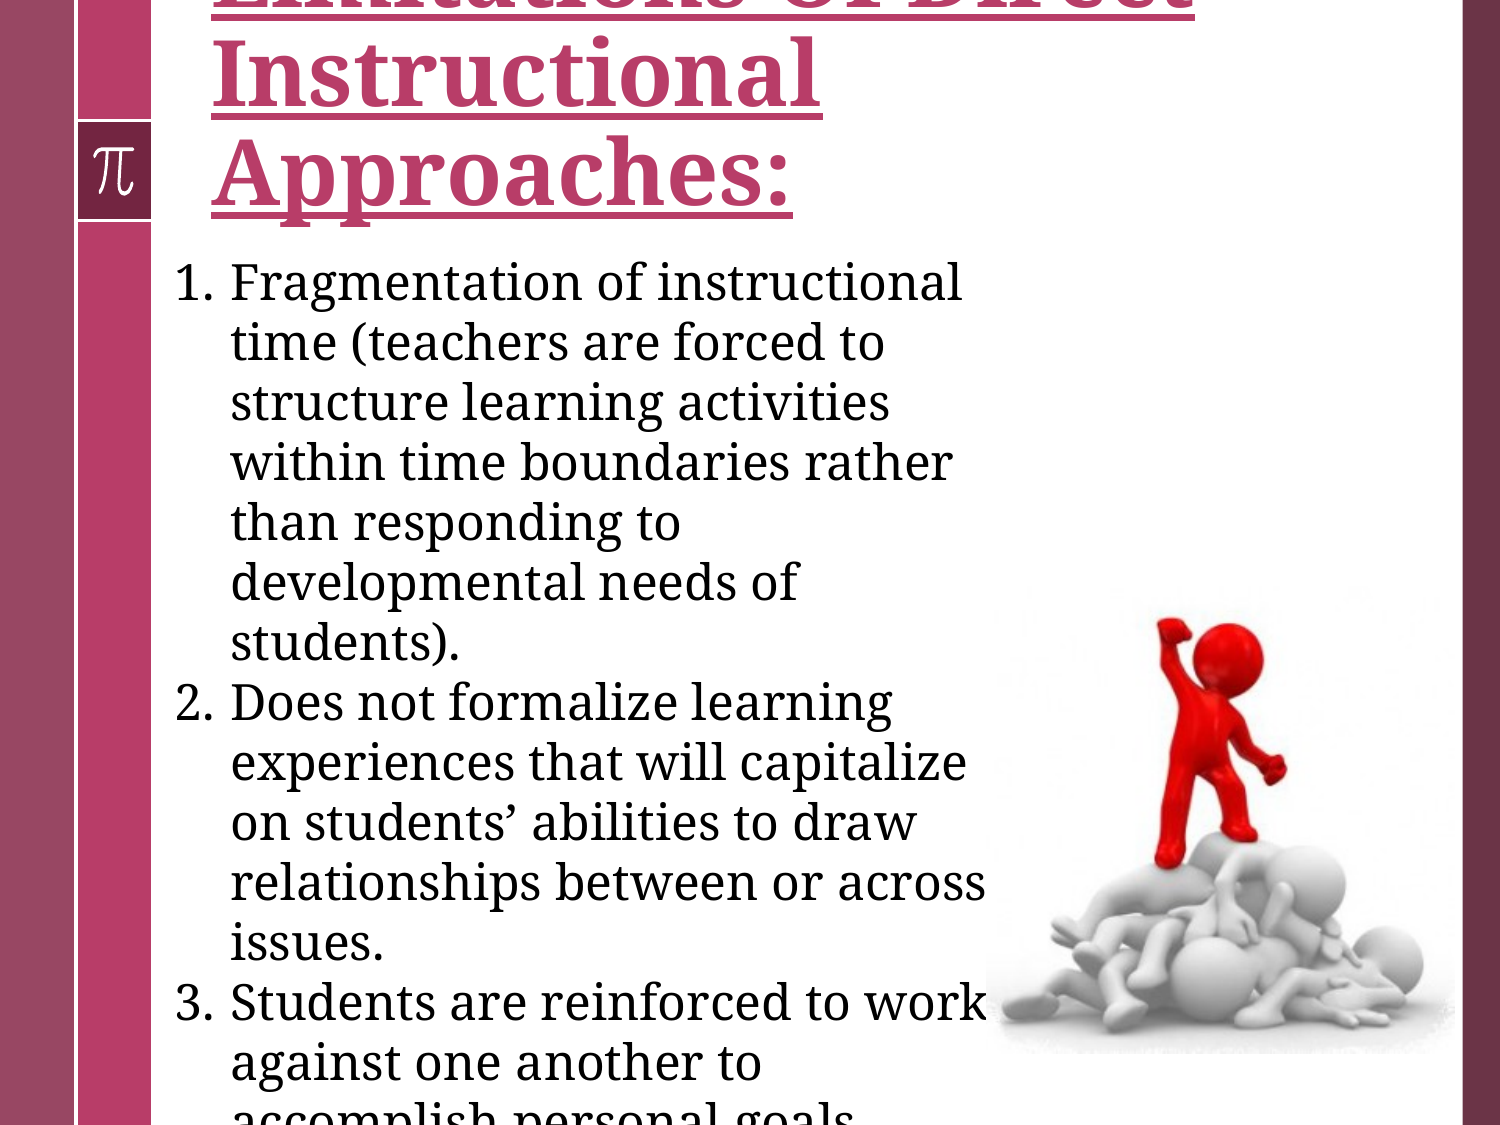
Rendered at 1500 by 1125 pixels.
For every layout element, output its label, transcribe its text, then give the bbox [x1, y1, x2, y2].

title Limitations Of Direct Instructional Approaches: [196, 29, 1400, 233]
picture [986, 586, 1455, 1054]
text_box Fragmentation of instructional time (teachers are forced to structure learning activities within time boundaries rather than responding to developmental needs of students). Does not formalize learning experiences that will capitalize on students’ abilities to draw relationships between or across issues. Students are reinforced to work against one another to accomplish personal goals (reinforce competition). [159, 243, 1058, 1125]
